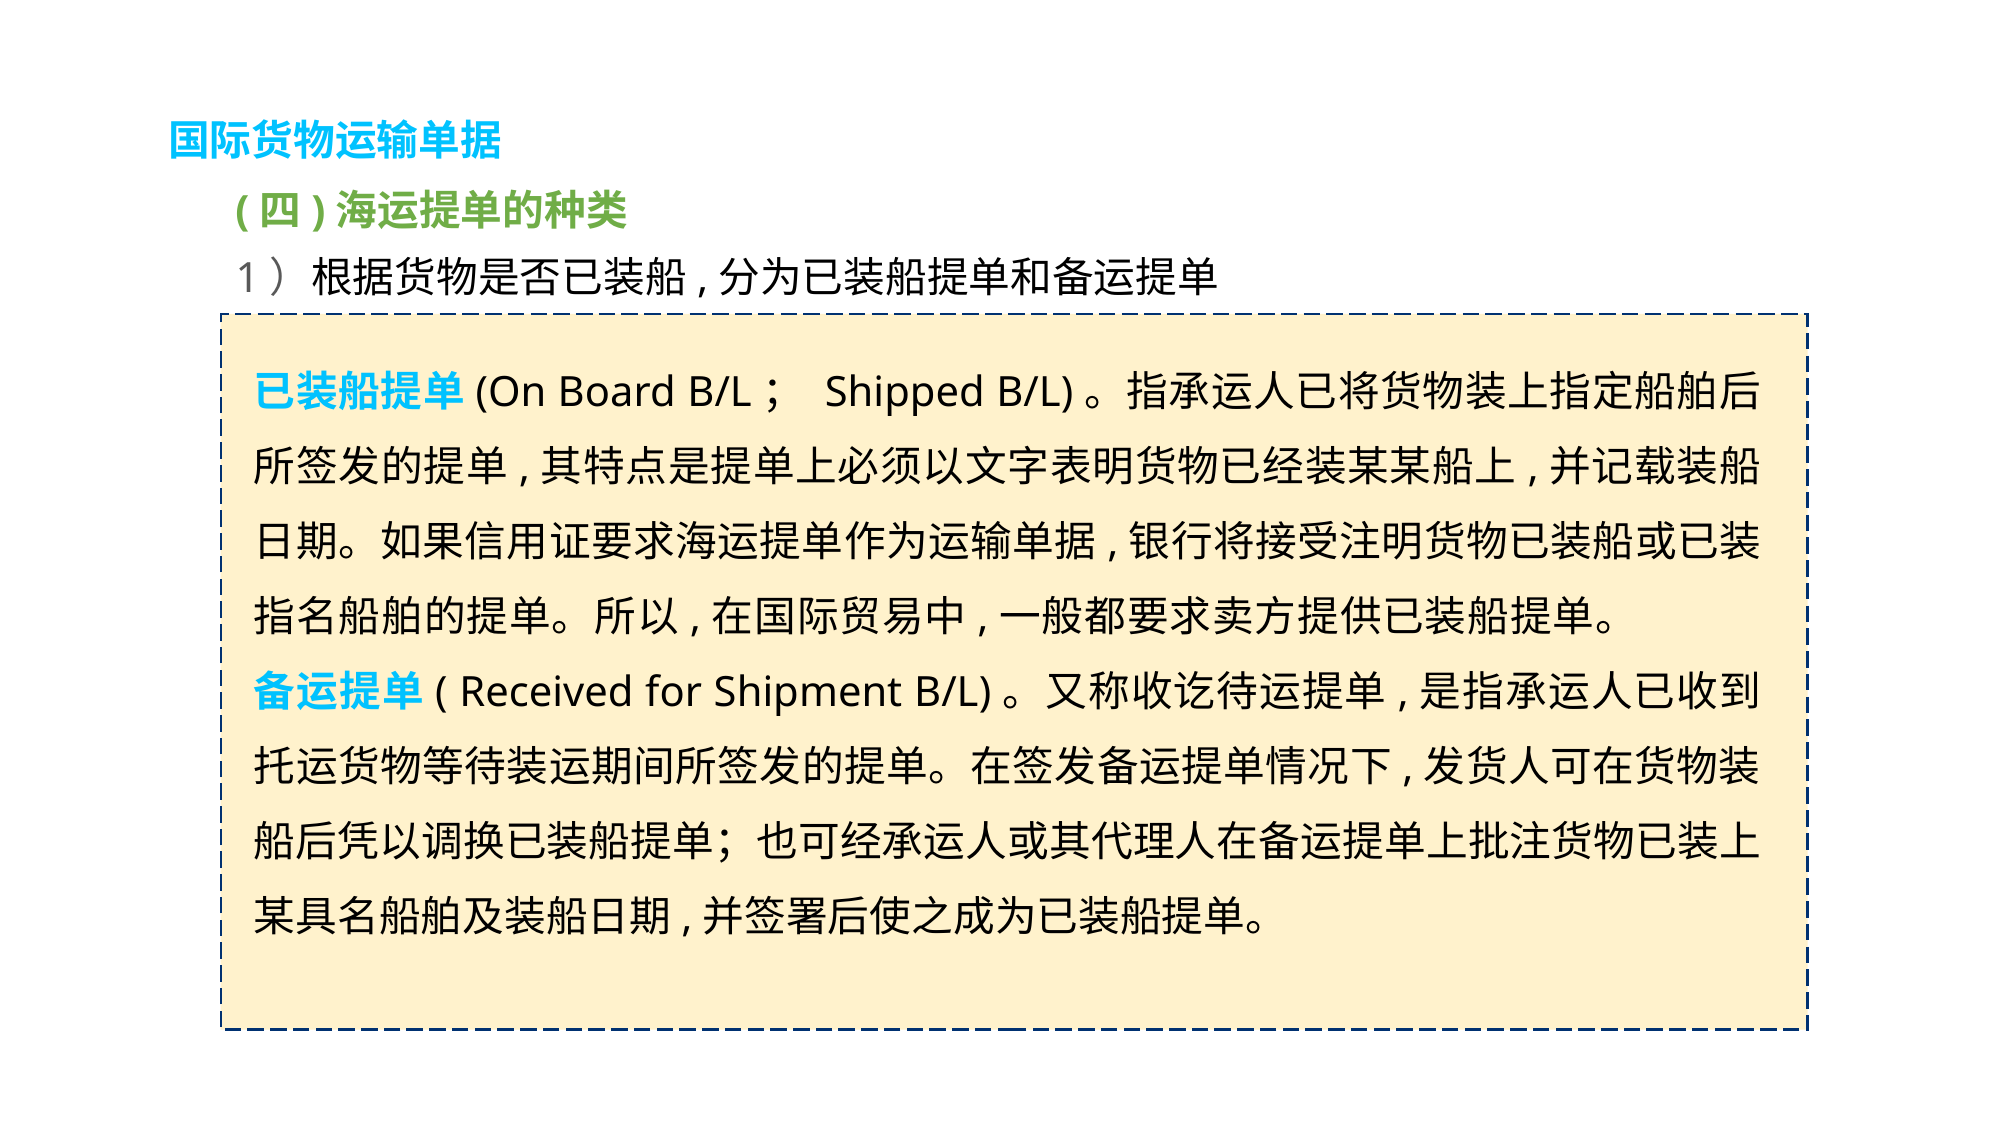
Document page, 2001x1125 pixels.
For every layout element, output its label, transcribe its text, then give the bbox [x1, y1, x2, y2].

text_box 1）根据货物是否已装船,分为已装船提单和备运提单 [220, 243, 1467, 308]
text_box 已装船提单(On Board B/L； Shipped B/L)。指承运人已将货物装上指定船舶后所签发的提单,其特点是提单上必须以文字表明货物已经装某某船上,并记载装船日期。如果信用证要求海运提单作为运输单据,银行将接受注明货物已装船或已装指名船舶的提单。所以,在国际贸易中,一般都要求卖方提供已装船提单。 备运提单( Received for Shipment B/L)。又称收讫待运提单,是指承运人已收到托运货物等待装运期间所签发的提单。在签发备运提单情况下,发货人可在货物装船后凭以调换已装船提单；也可经承运人或其代理人在备运提单上批注货物已装上某具名船舶及装船日期,并签署后使之成为已装船提单。 [239, 332, 1776, 948]
text_box [220, 313, 1809, 1031]
text_box 国际货物运输单据 [153, 106, 860, 172]
text_box (四)海运提单的种类 [220, 176, 1104, 242]
